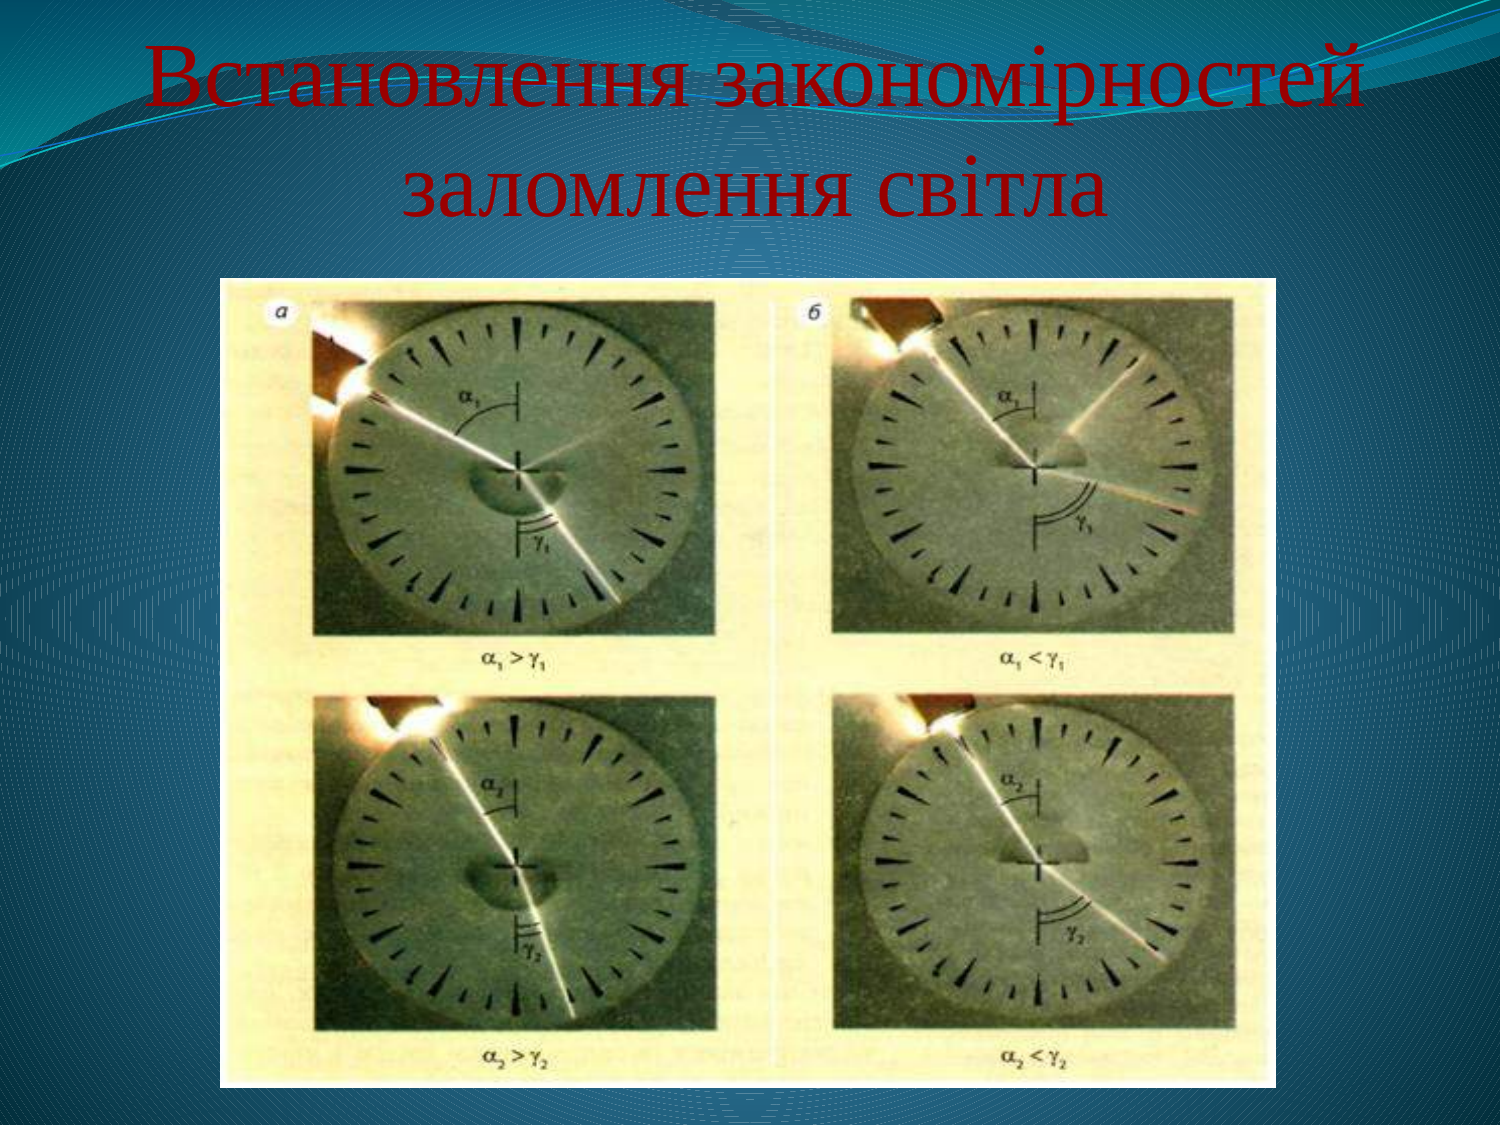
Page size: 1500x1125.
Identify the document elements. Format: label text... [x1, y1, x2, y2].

title Встановлення закономірностей заломлення світла [100, 0, 1412, 235]
picture [220, 278, 1276, 1088]
